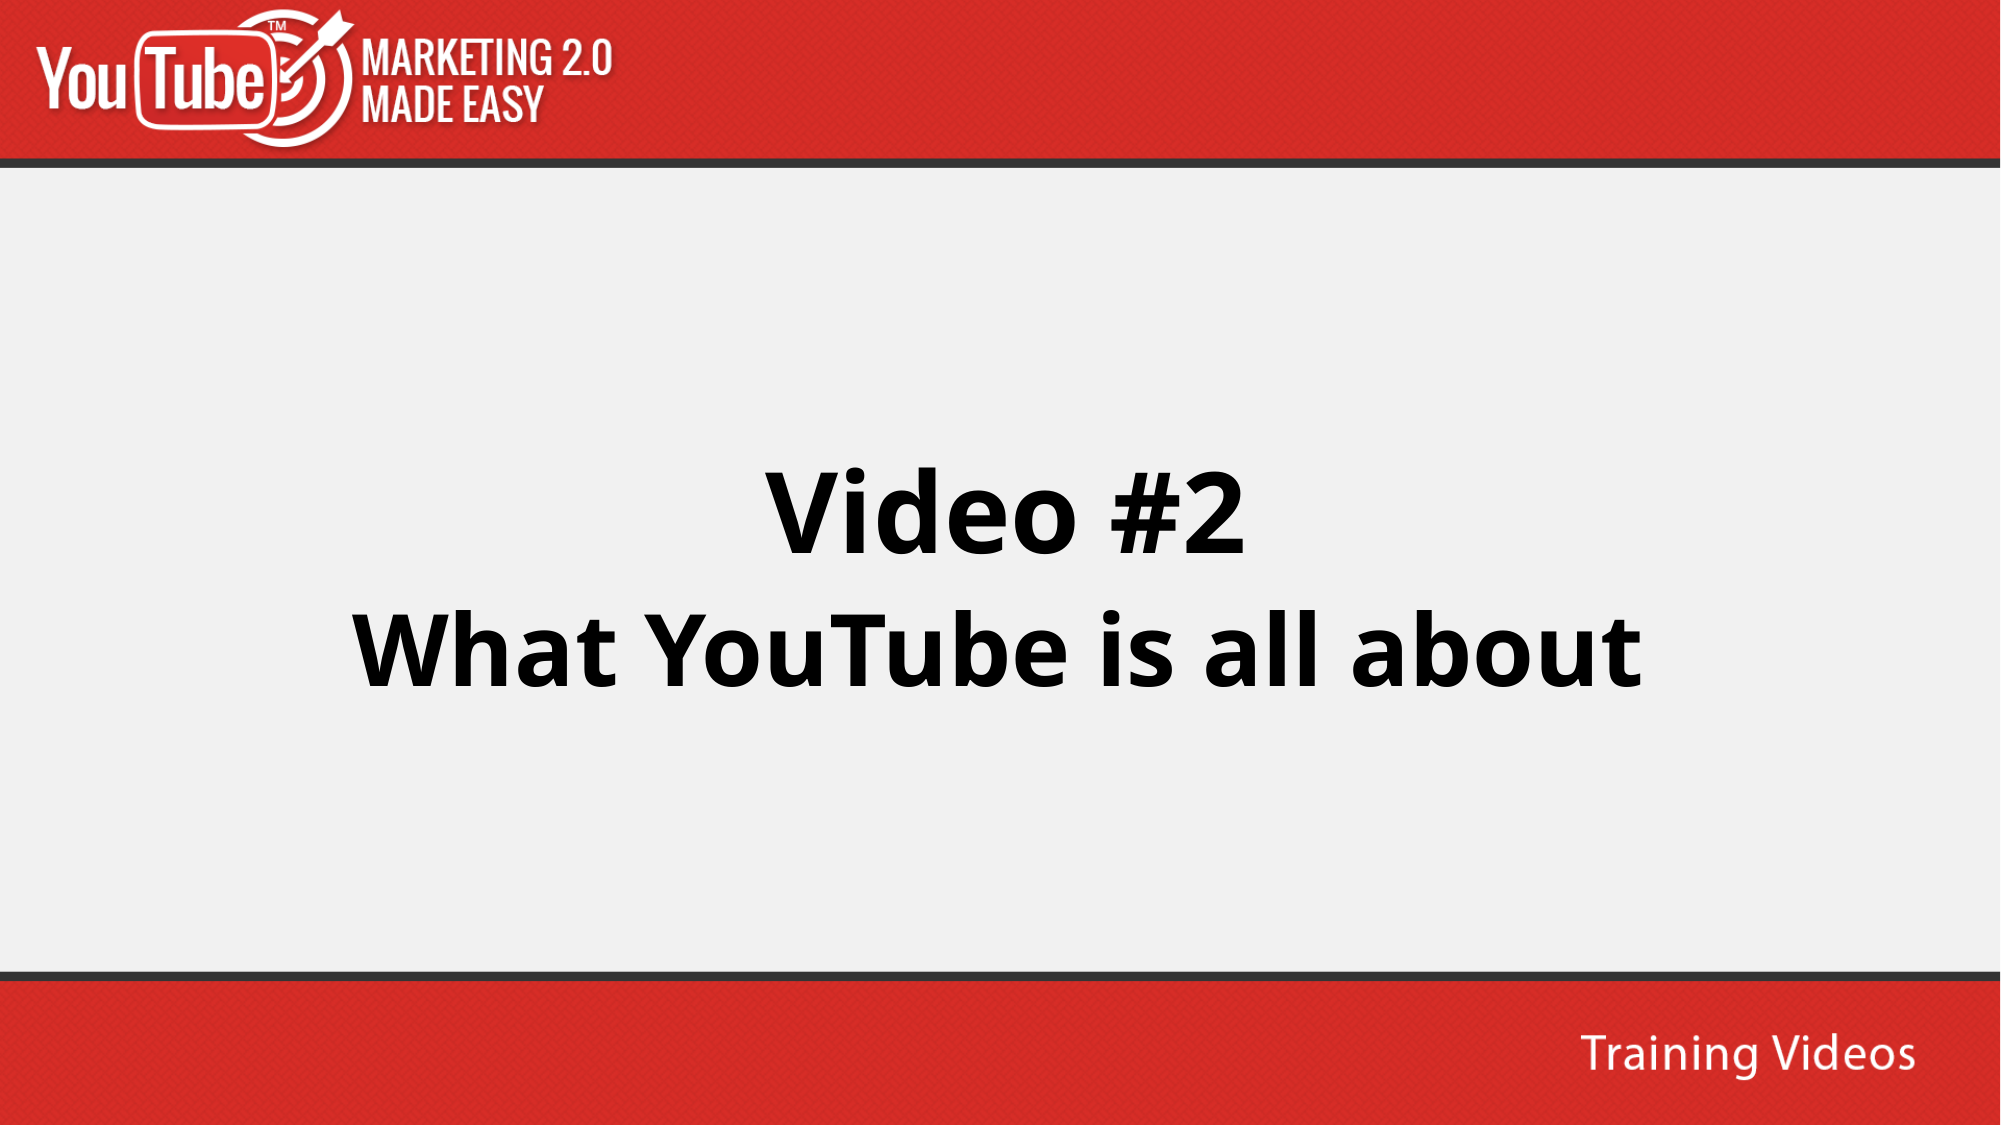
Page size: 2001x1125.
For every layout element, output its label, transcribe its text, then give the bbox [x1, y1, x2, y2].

picture [0, 0, 2001, 1125]
text_box What YouTube is all about [314, 560, 1684, 714]
text_box Video #2 [626, 366, 1387, 584]
